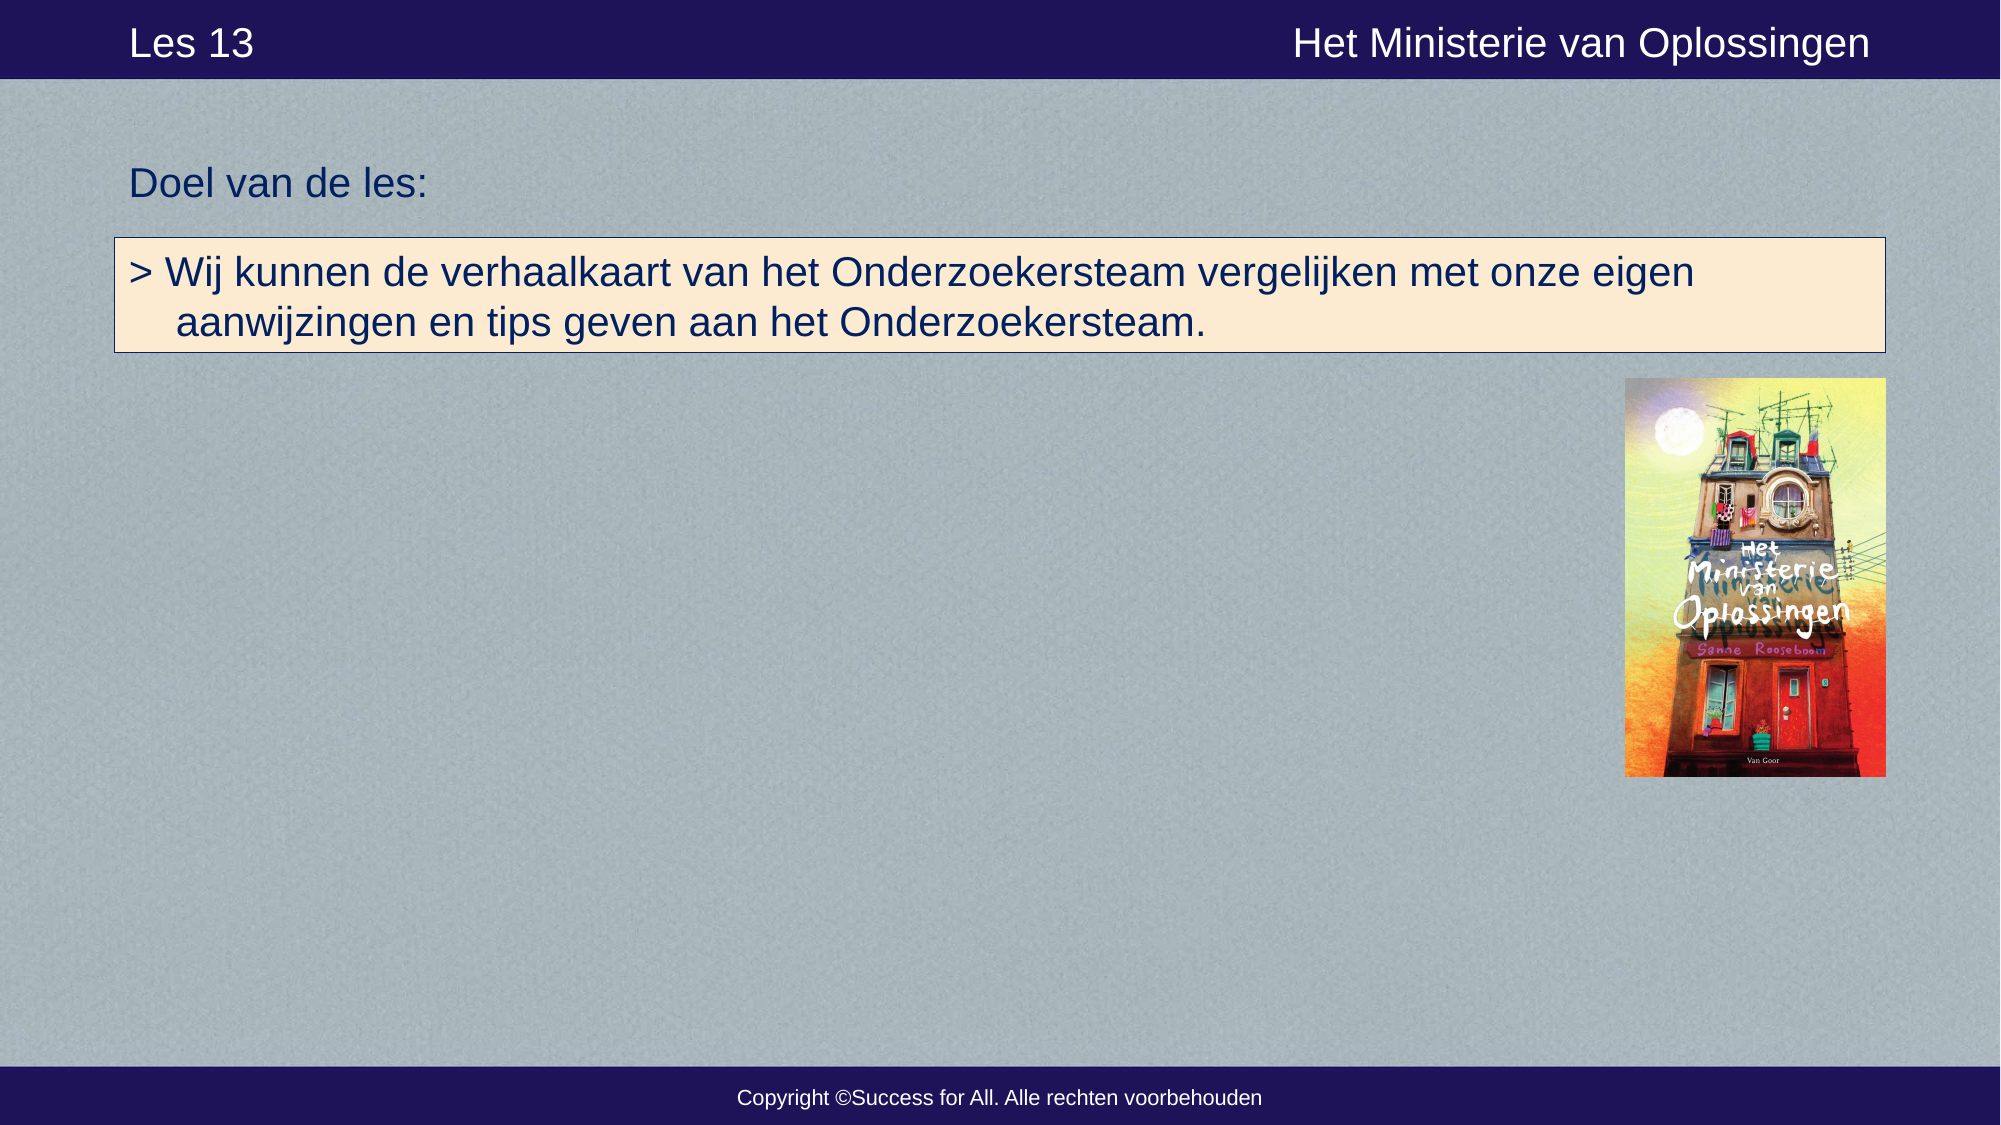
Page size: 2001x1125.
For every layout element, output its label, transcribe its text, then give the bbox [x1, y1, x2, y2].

text_box Copyright ©Success for All. Alle rechten voorbehouden [0, 1076, 2000, 1125]
text_box Les 13 [114, 8, 354, 73]
picture [0, 0, 2001, 1125]
text_box Doel van de les: [113, 148, 1635, 214]
text_box > Wij kunnen de verhaalkaart van het Onderzoekersteam vergelijken met onze eigen aanwijzingen en tips geven aan het Onderzoekersteam. [114, 237, 1886, 353]
text_box Het Ministerie van Oplossingen [999, 8, 1886, 73]
